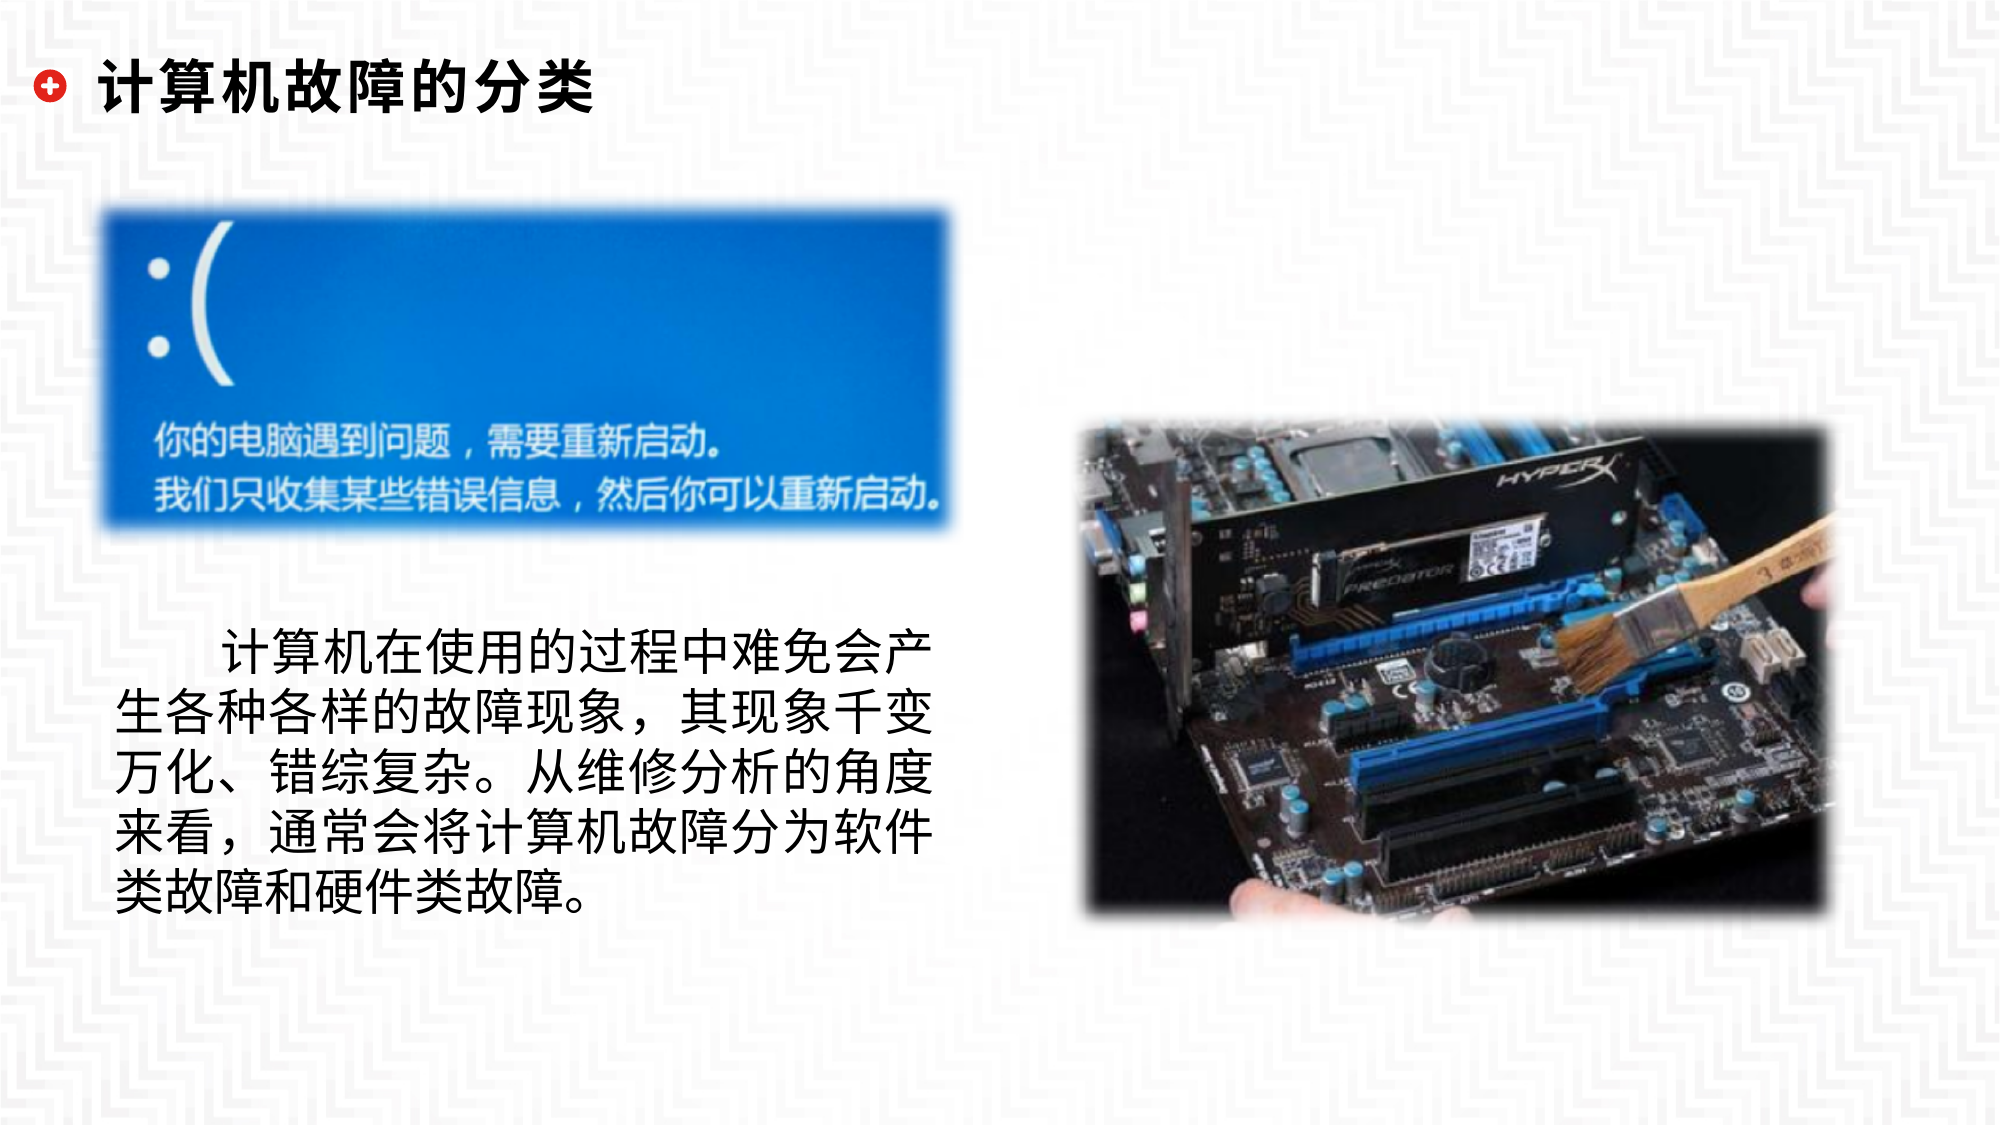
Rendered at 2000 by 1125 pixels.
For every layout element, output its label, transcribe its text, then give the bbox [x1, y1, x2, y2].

text_box 计算机故障的分类 [85, 29, 1236, 136]
picture [0, 0, 2000, 1125]
text_box 计算机在使用的过程中难免会产生各种各样的故障现象，其现象千变万化、错综复杂。从维修分析的角度来看，通常会将计算机故障分为软件类故障和硬件类故障。 [99, 613, 950, 928]
